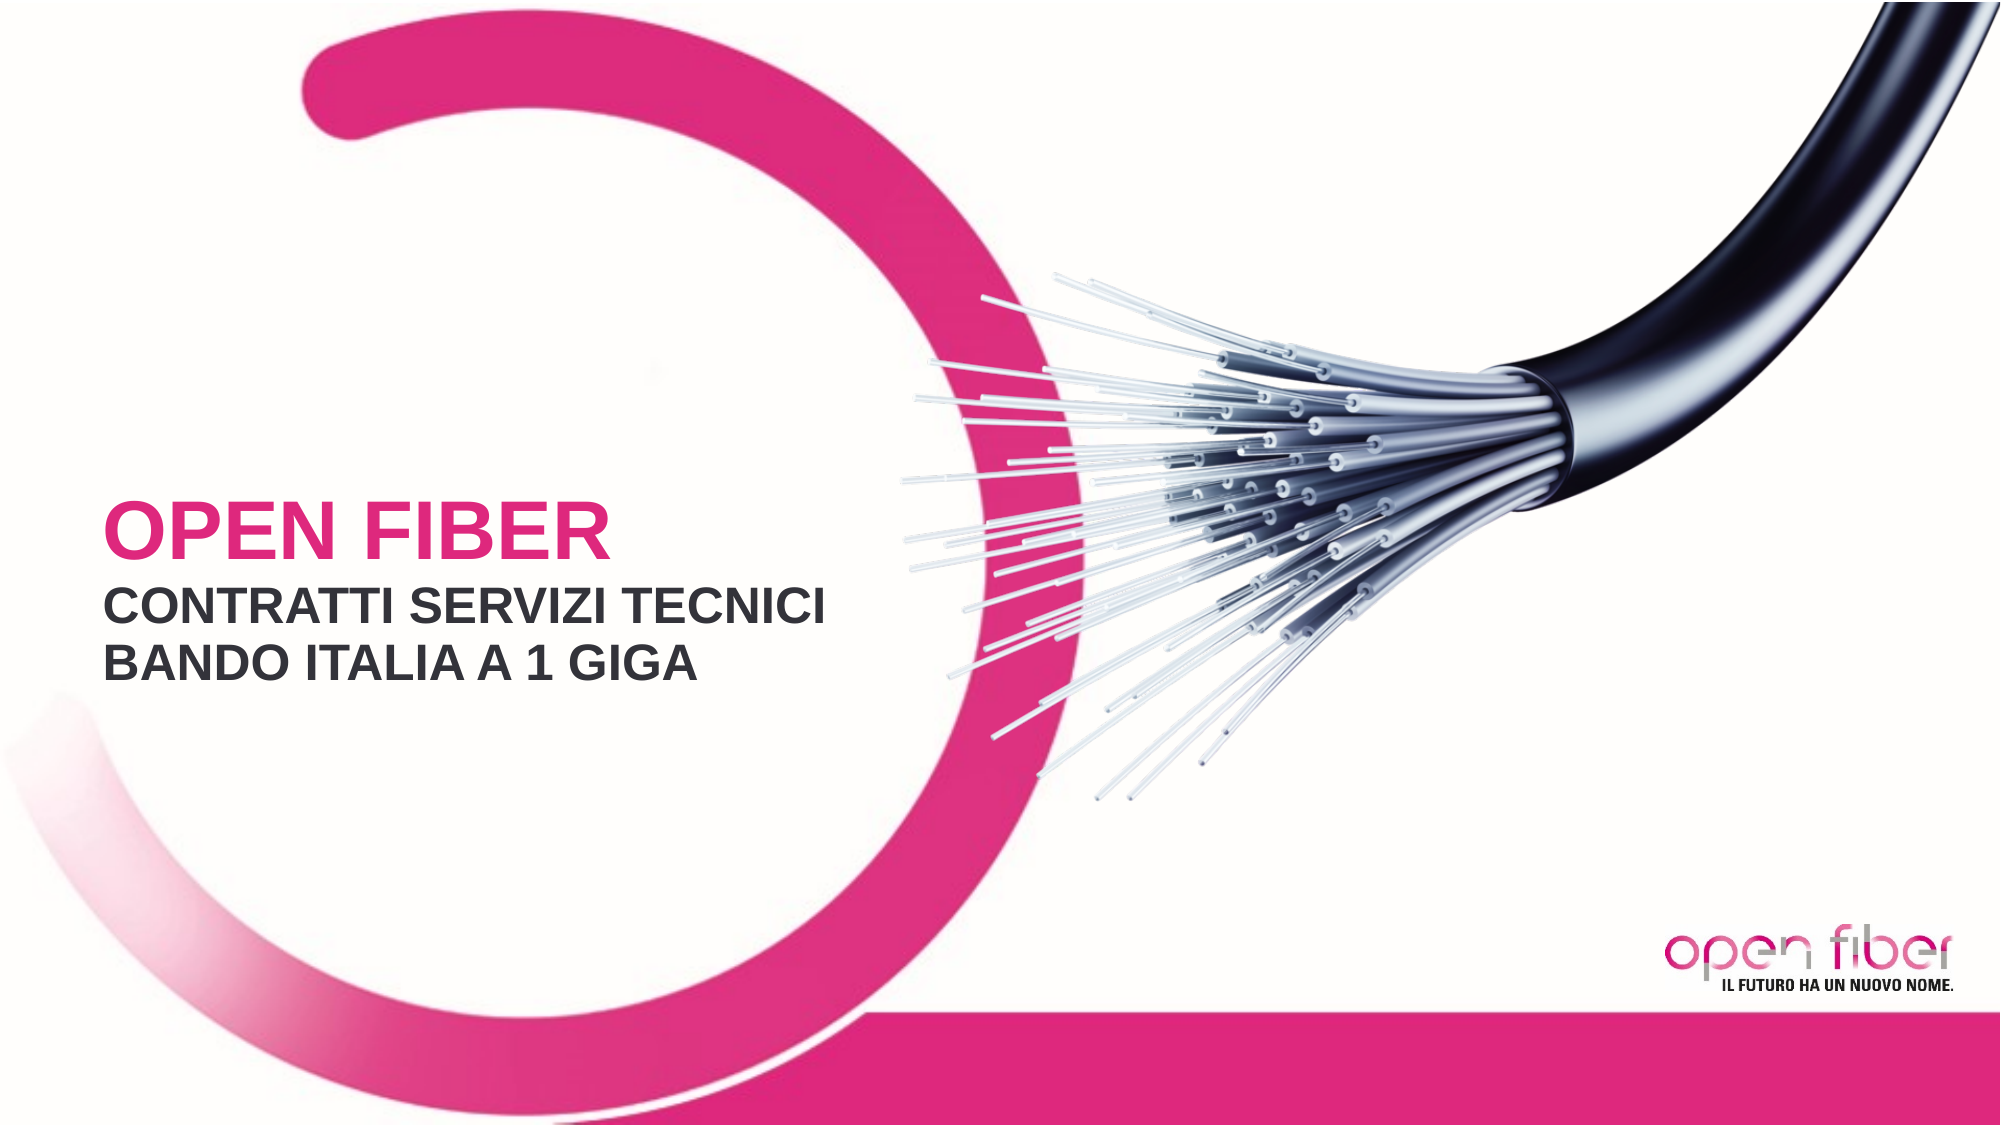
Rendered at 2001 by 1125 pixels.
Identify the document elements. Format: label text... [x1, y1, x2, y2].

title OPEN FIBER CONTRATTI SERVIZI TECNICI BANDO ITALIA A 1 GIGA [102, 476, 836, 699]
picture [0, 2, 2001, 1125]
